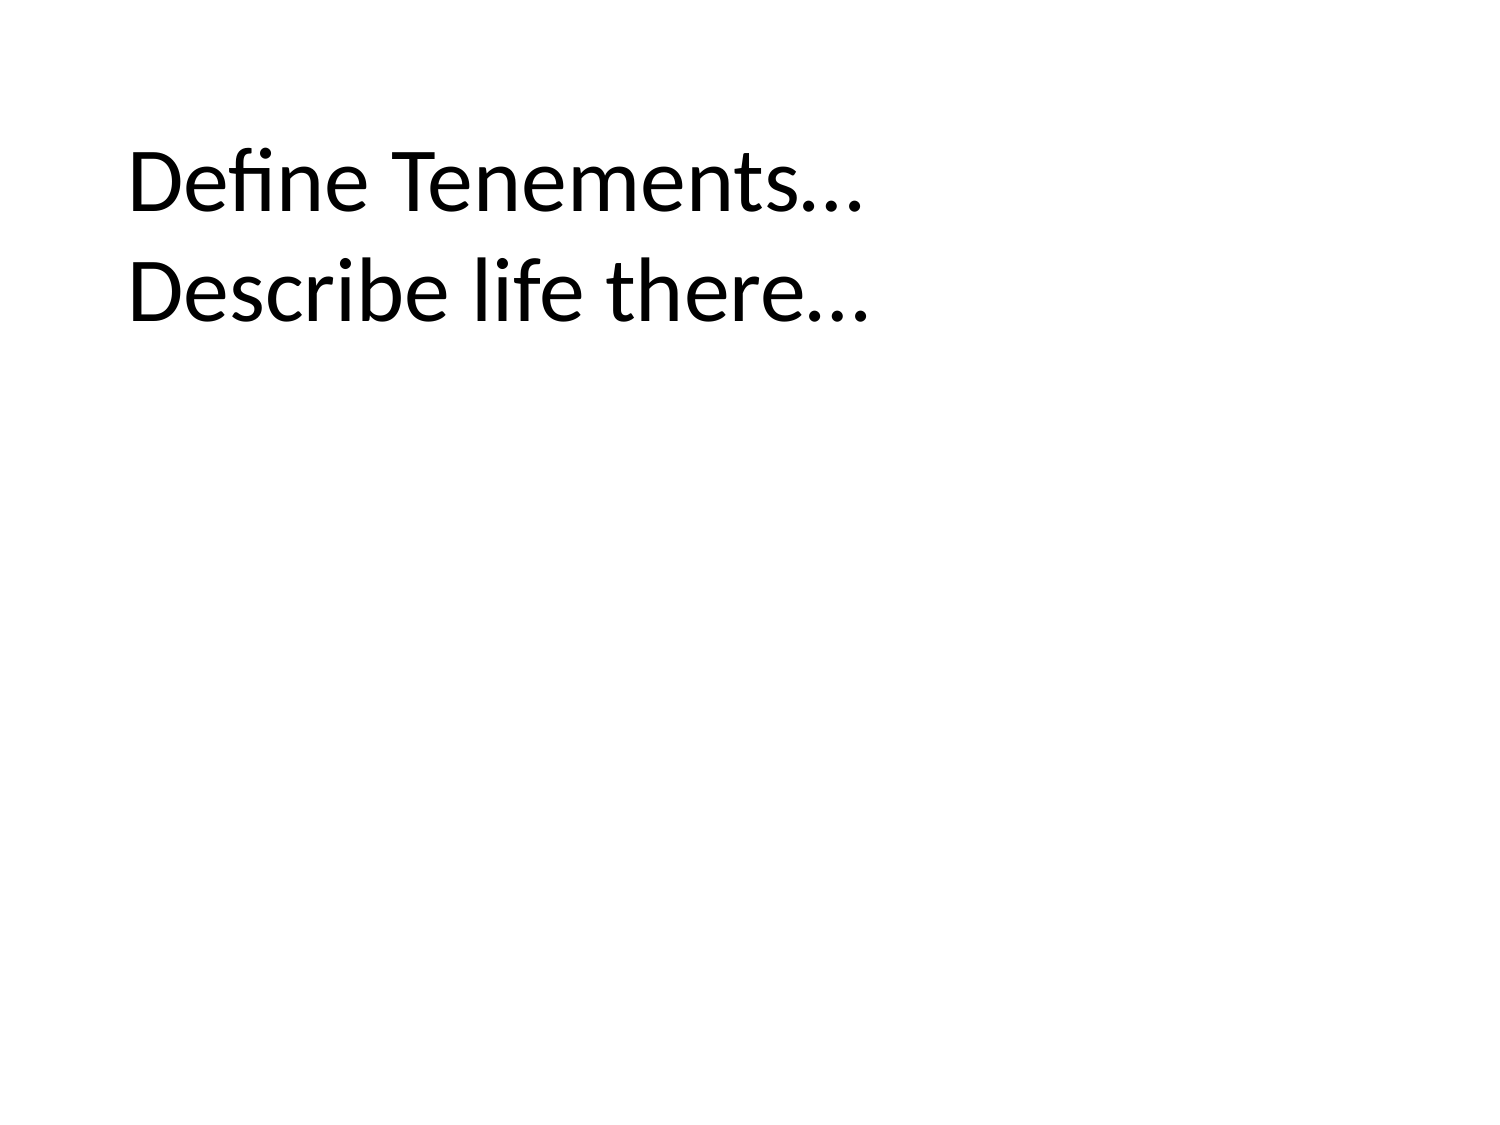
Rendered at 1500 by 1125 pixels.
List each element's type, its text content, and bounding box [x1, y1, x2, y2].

text_box Define Tenements… Describe life there… [112, 112, 1363, 348]
